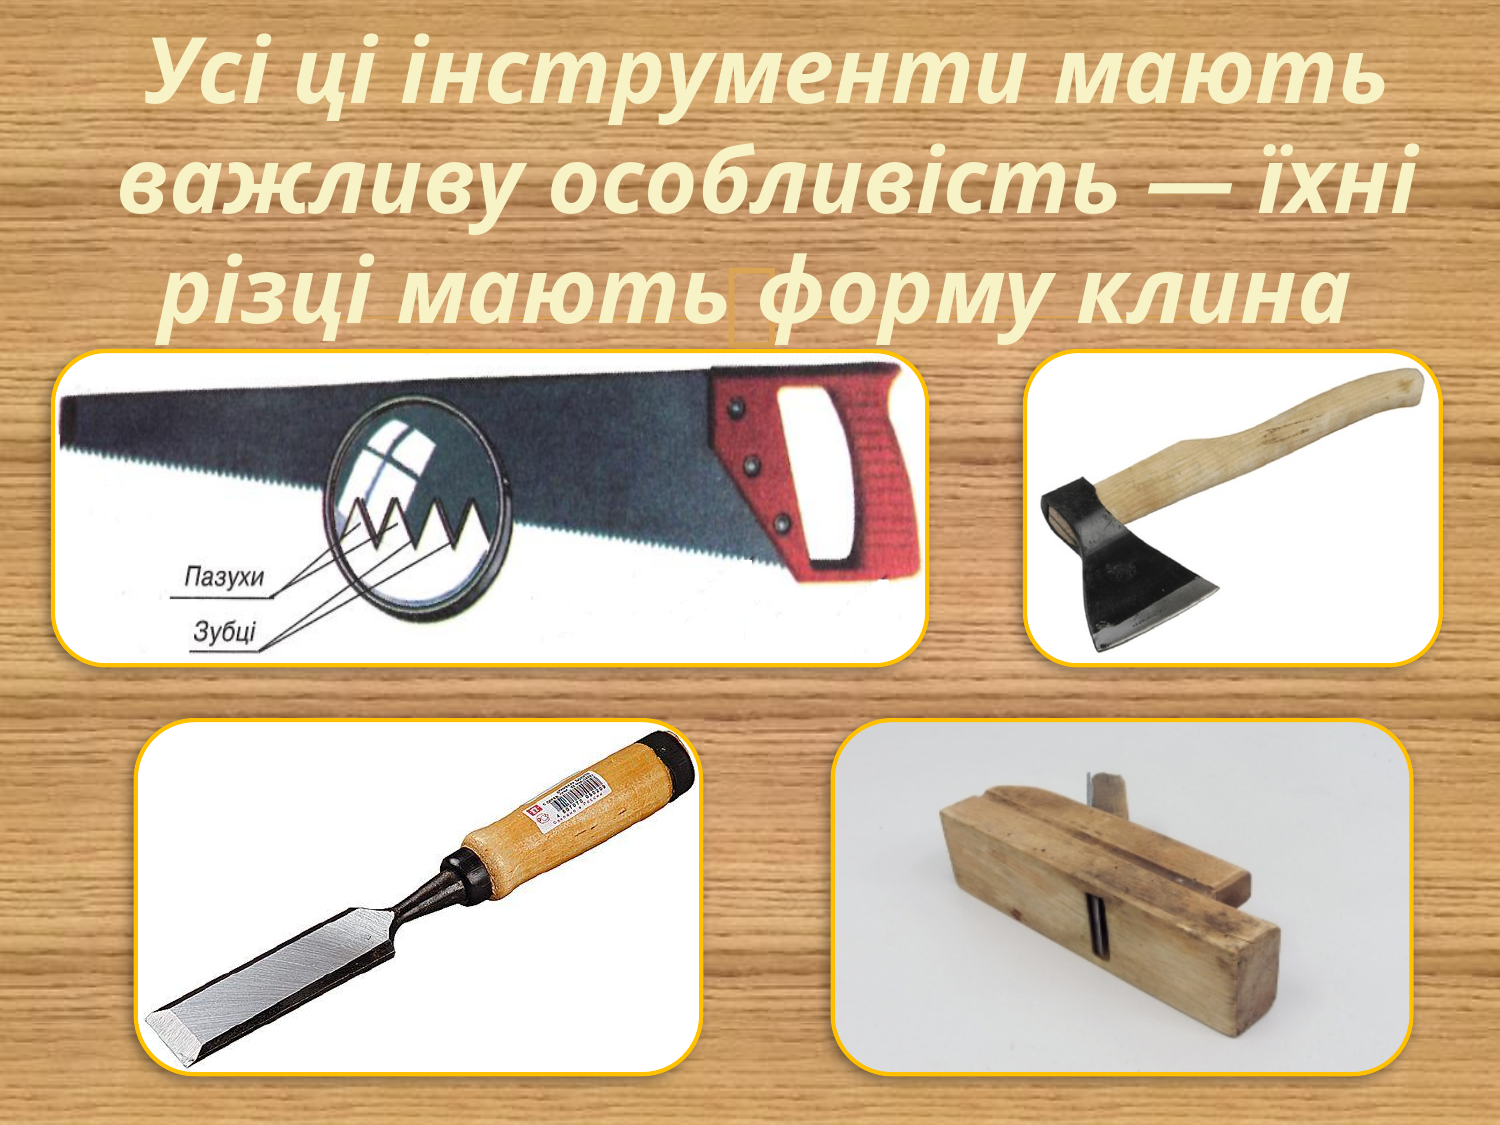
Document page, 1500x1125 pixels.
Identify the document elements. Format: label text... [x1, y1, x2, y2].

picture [833, 720, 1412, 1075]
title Усі ці інструменти ма­ють важливу особливість — їхні різці мають форму клина [64, 90, 1471, 263]
picture [136, 720, 702, 1075]
picture [1025, 352, 1440, 666]
picture [52, 351, 929, 667]
